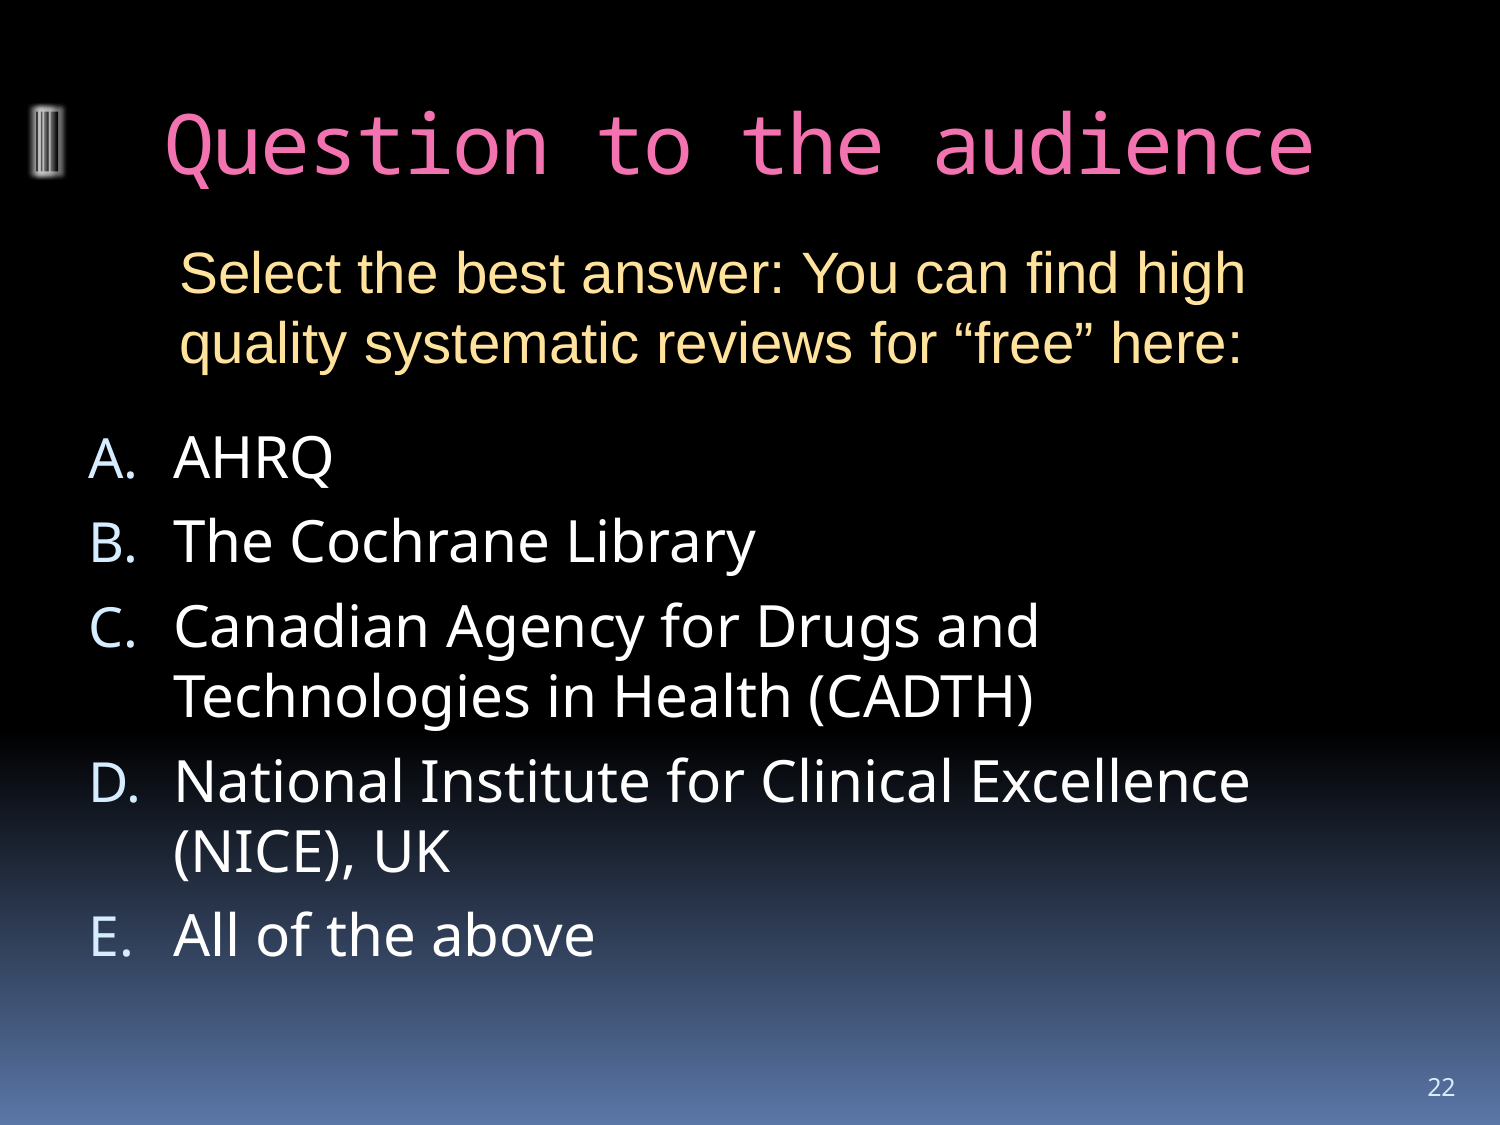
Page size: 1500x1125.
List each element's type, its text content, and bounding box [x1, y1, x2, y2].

slide_number 22 [1412, 1052, 1488, 1113]
text_box Select the best answer: You can find high quality systematic reviews for “free” here: [164, 228, 1288, 383]
list AHRQ The Cochrane Library Canadian Agency for Drugs and Technologies in Health (CADTH) National Institute for Clinical Excellence (NICE), UK All of the above [62, 412, 1426, 1043]
title Question to the audience [150, 84, 1425, 235]
